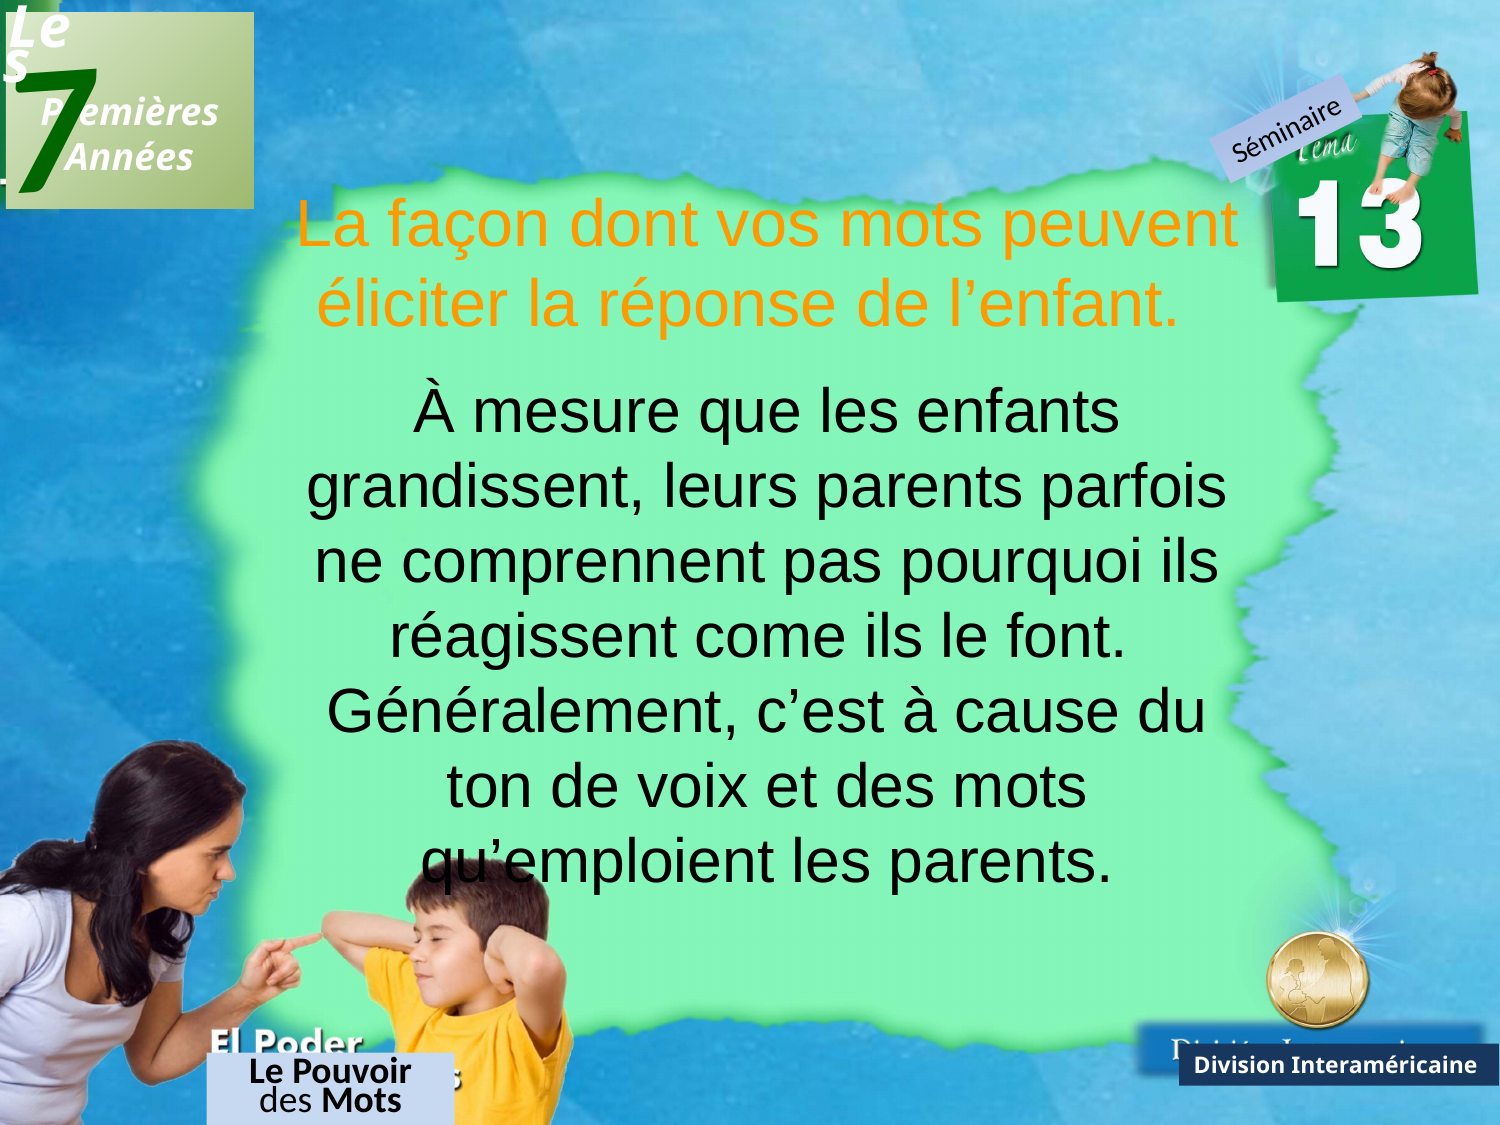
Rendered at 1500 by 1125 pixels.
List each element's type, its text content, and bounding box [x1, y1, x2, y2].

text_box Division Interaméricaine [1179, 1043, 1499, 1086]
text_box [0, 0, 255, 239]
picture [0, 0, 1500, 1125]
text_box Séminaire [1208, 72, 1363, 184]
text_box La façon dont vos mots peuvent éliciter la réponse de l’enfant. À mesure que les enfants grandissent, leurs parents parfois ne comprennent pas pourquoi ils réagissent come ils le font. Généralement, c’est à cause du ton de voix et des mots qu’emploient les parents. [277, 172, 1258, 902]
text_box Le Pouvoir des Mots [206, 1052, 455, 1125]
